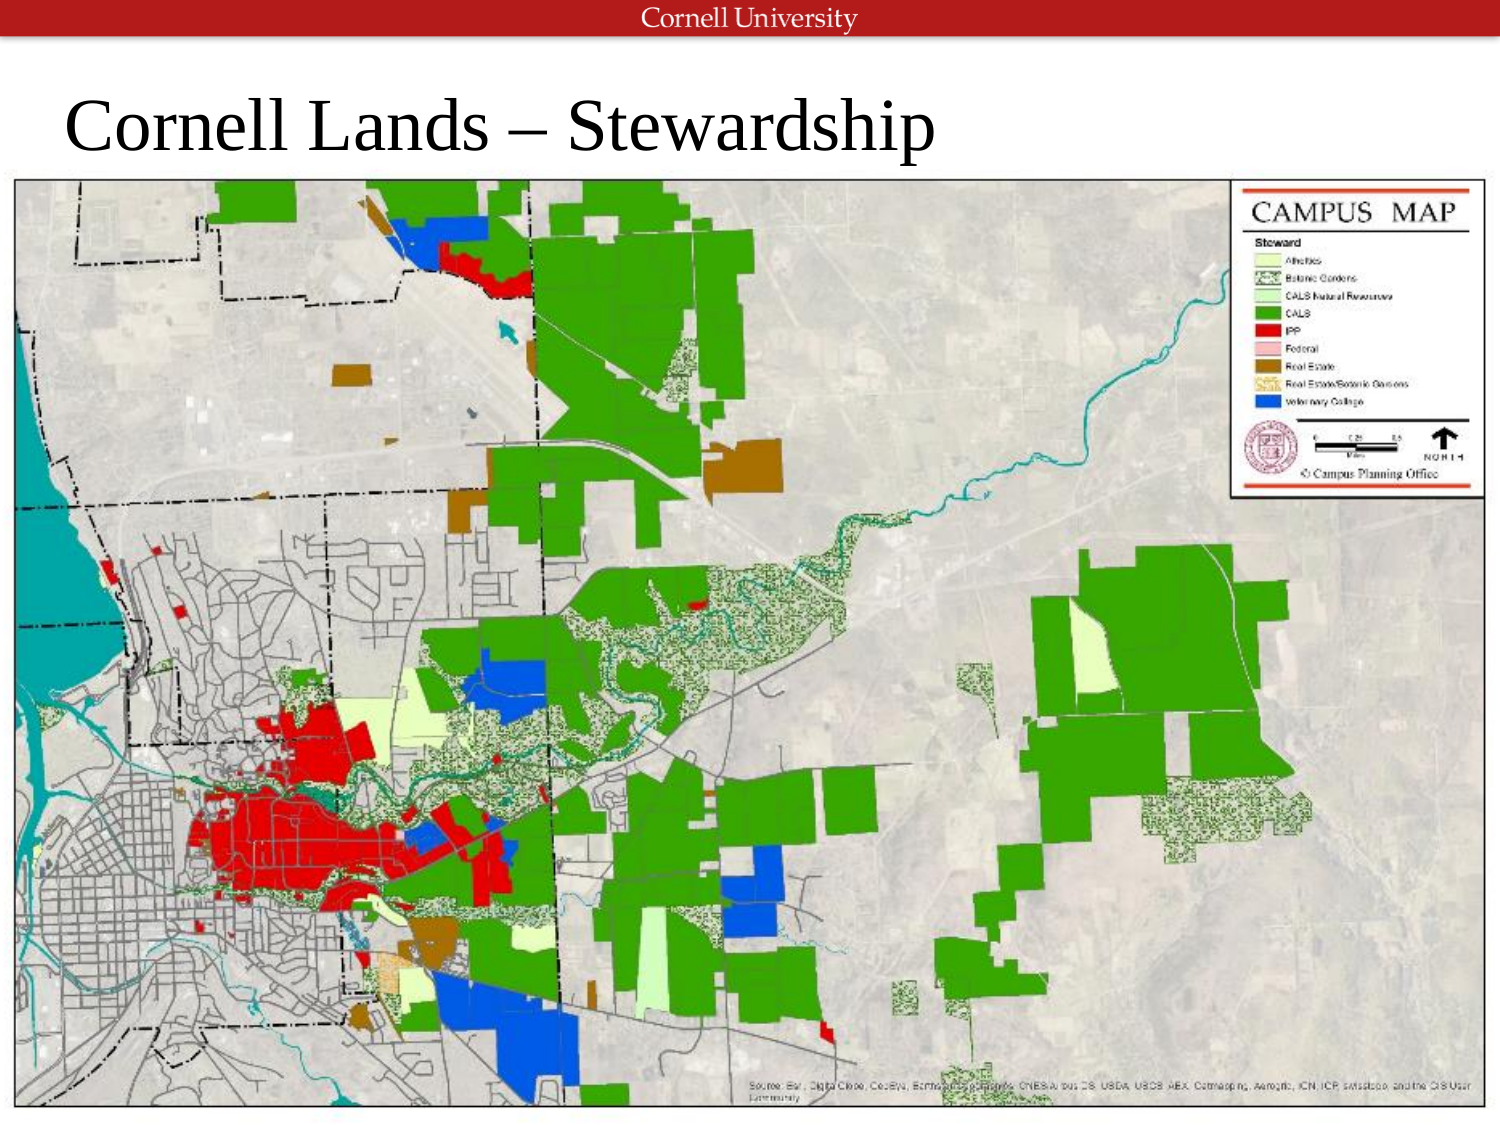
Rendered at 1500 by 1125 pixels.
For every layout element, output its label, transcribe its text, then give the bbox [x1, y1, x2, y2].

picture [0, 144, 1500, 1125]
picture [635, 0, 858, 60]
text_box Cornell Lands – Stewardship [50, 67, 1312, 143]
